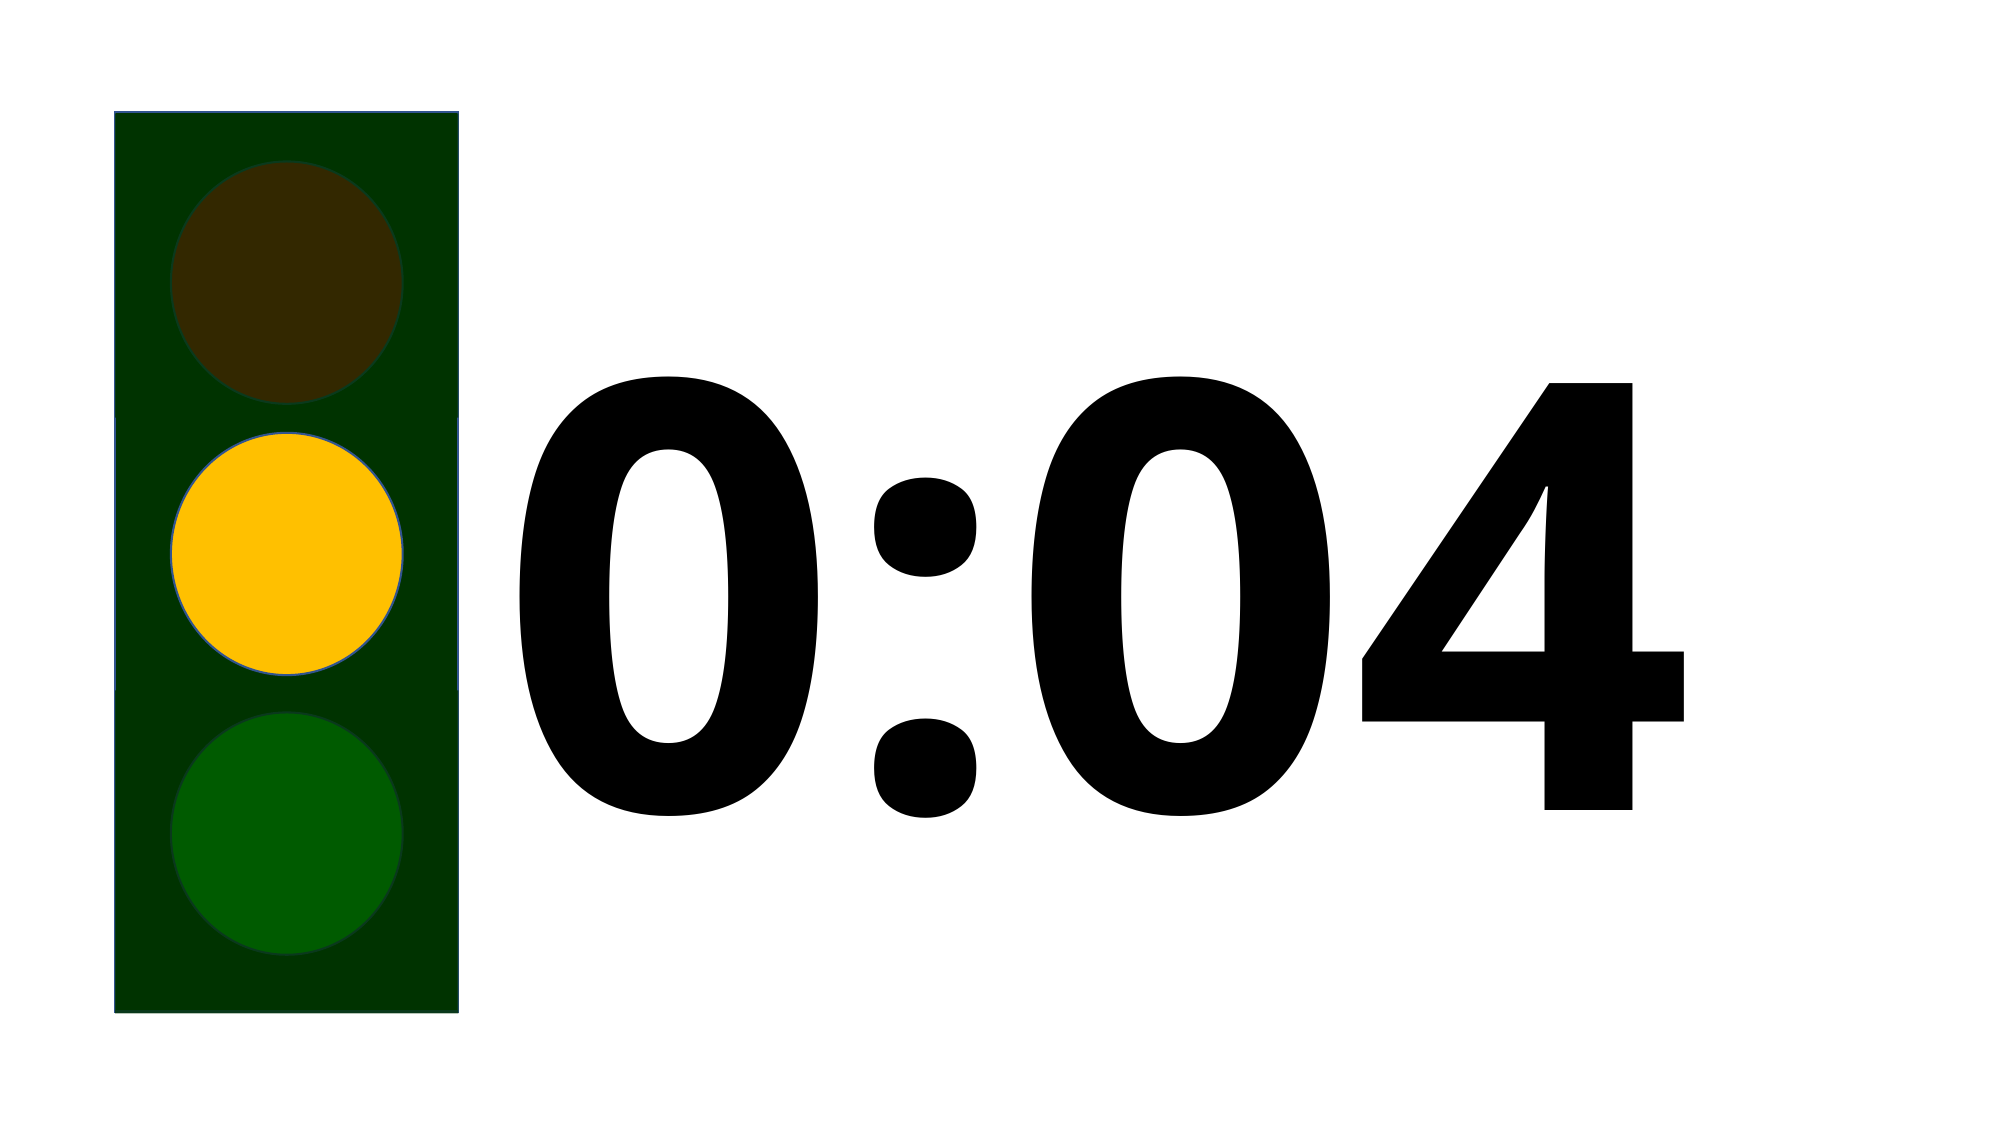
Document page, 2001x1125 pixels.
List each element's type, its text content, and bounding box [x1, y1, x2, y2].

text_box [114, 689, 459, 1014]
text_box [169, 431, 404, 677]
text_box 0:04 [483, 204, 1924, 938]
text_box [114, 112, 459, 419]
text_box [114, 419, 459, 689]
